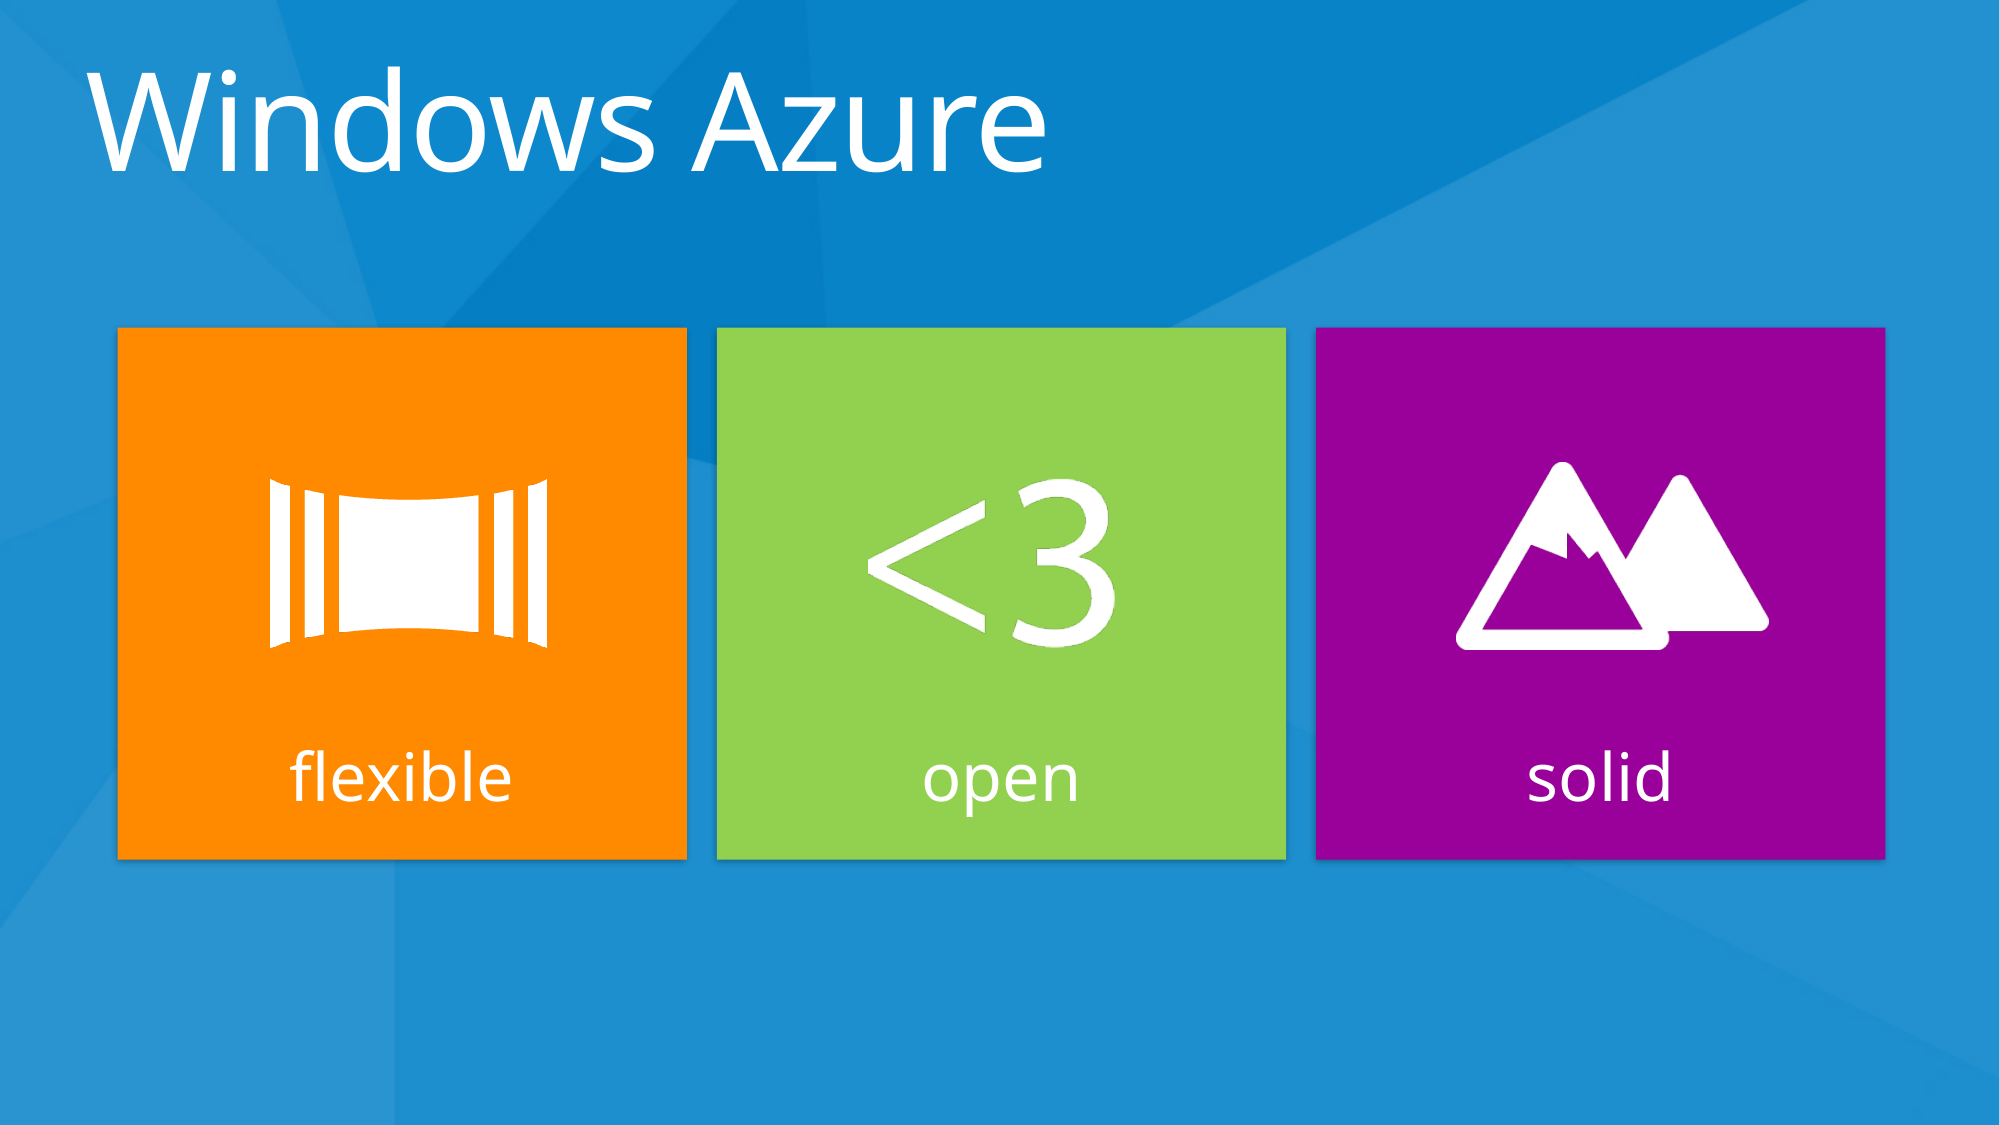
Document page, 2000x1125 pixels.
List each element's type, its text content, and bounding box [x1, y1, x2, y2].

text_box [117, 327, 688, 860]
text_box Windows Azure [85, 66, 1914, 189]
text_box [1315, 327, 1886, 860]
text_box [716, 327, 1287, 860]
picture [0, 0, 2000, 1125]
